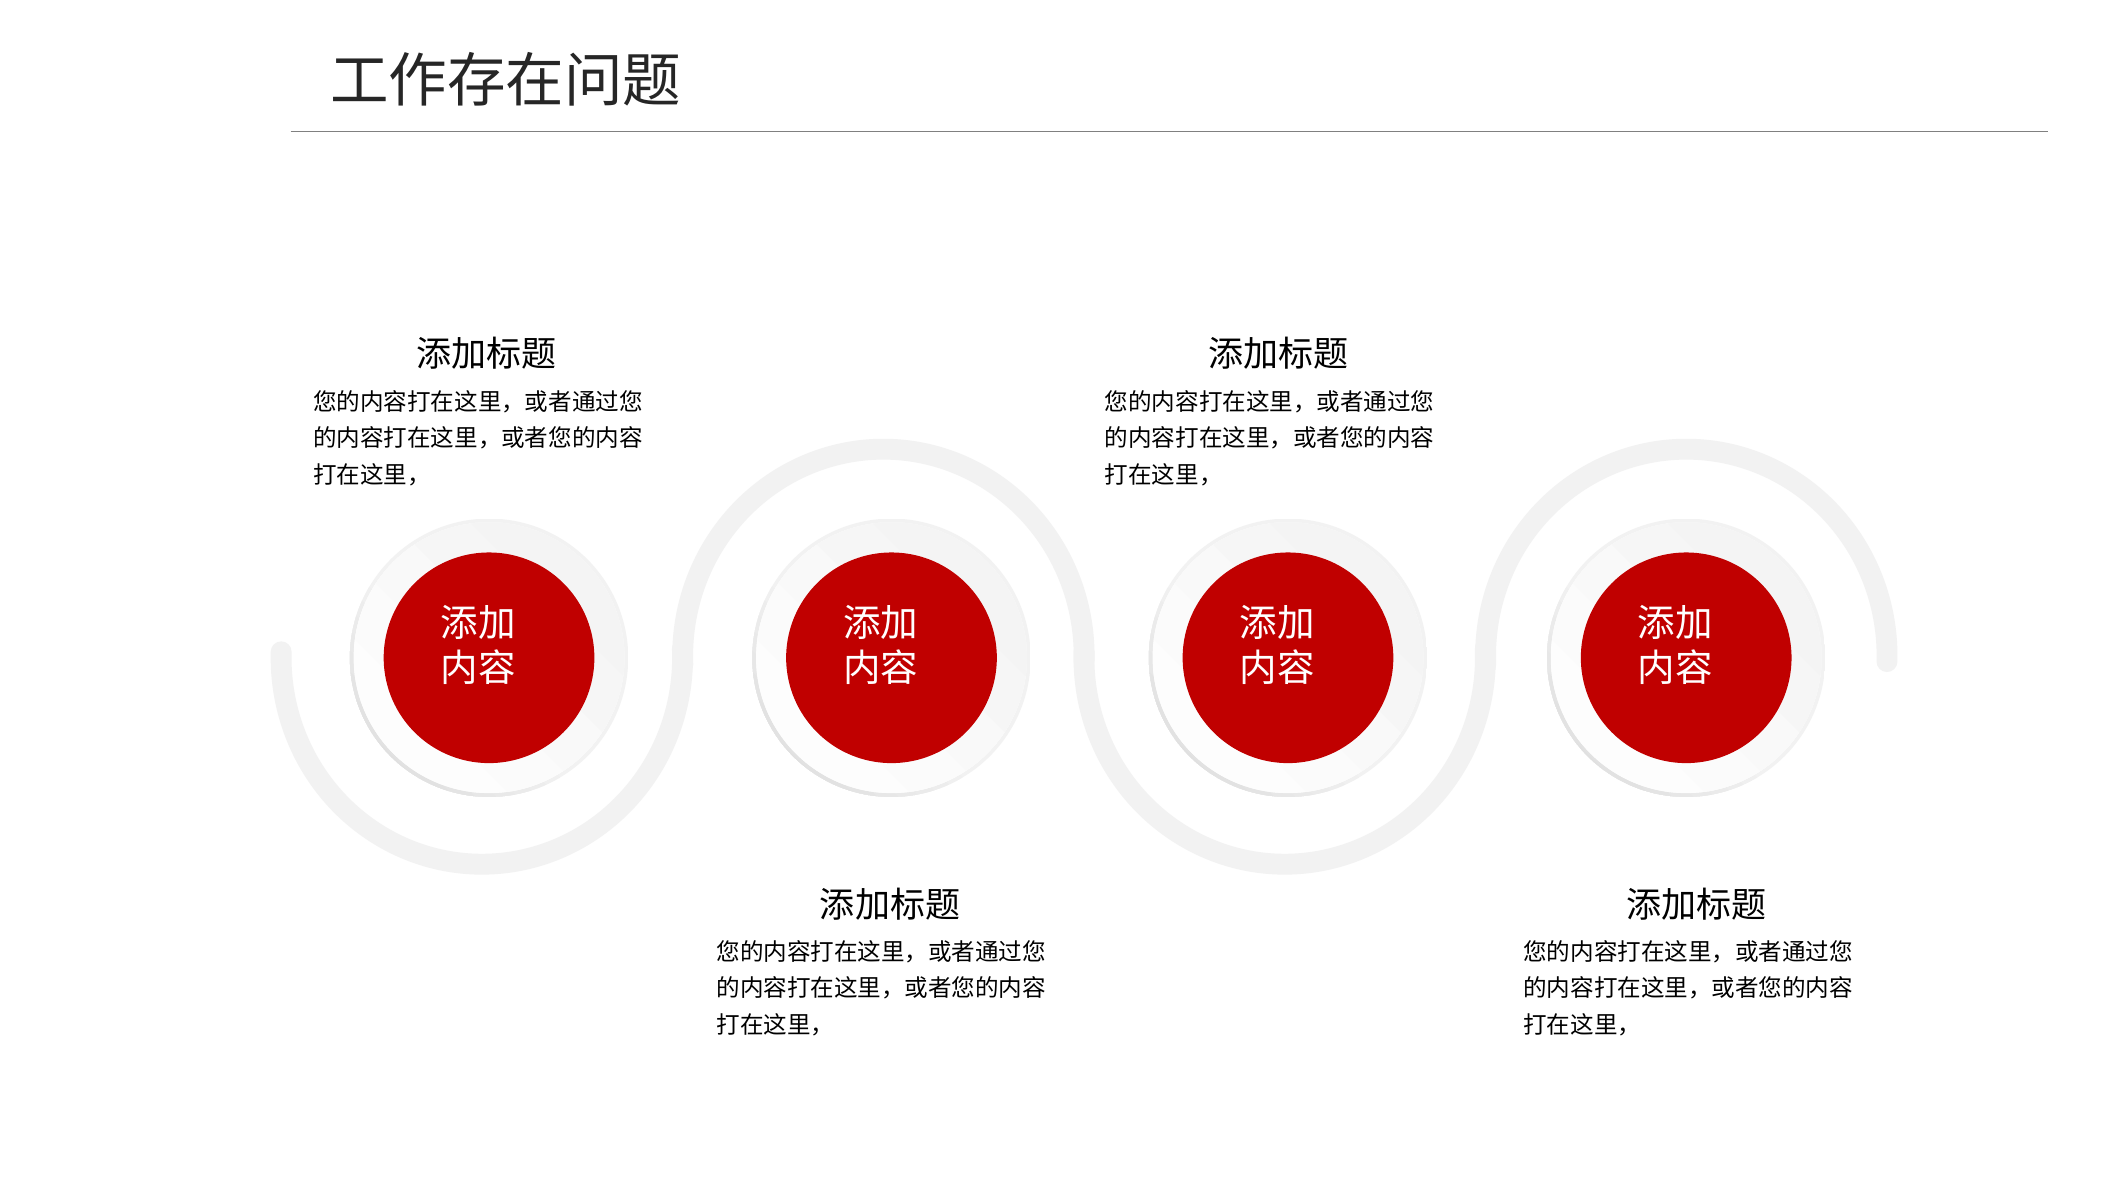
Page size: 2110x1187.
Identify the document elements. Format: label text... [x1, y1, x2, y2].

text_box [1546, 518, 1826, 797]
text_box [695, 860, 1081, 1051]
title 工作存在问题 [318, 45, 697, 121]
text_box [292, 310, 678, 500]
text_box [1502, 860, 1888, 1051]
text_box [349, 518, 629, 797]
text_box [1148, 518, 1428, 797]
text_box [281, 449, 1887, 865]
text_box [1083, 310, 1470, 500]
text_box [752, 518, 1031, 797]
